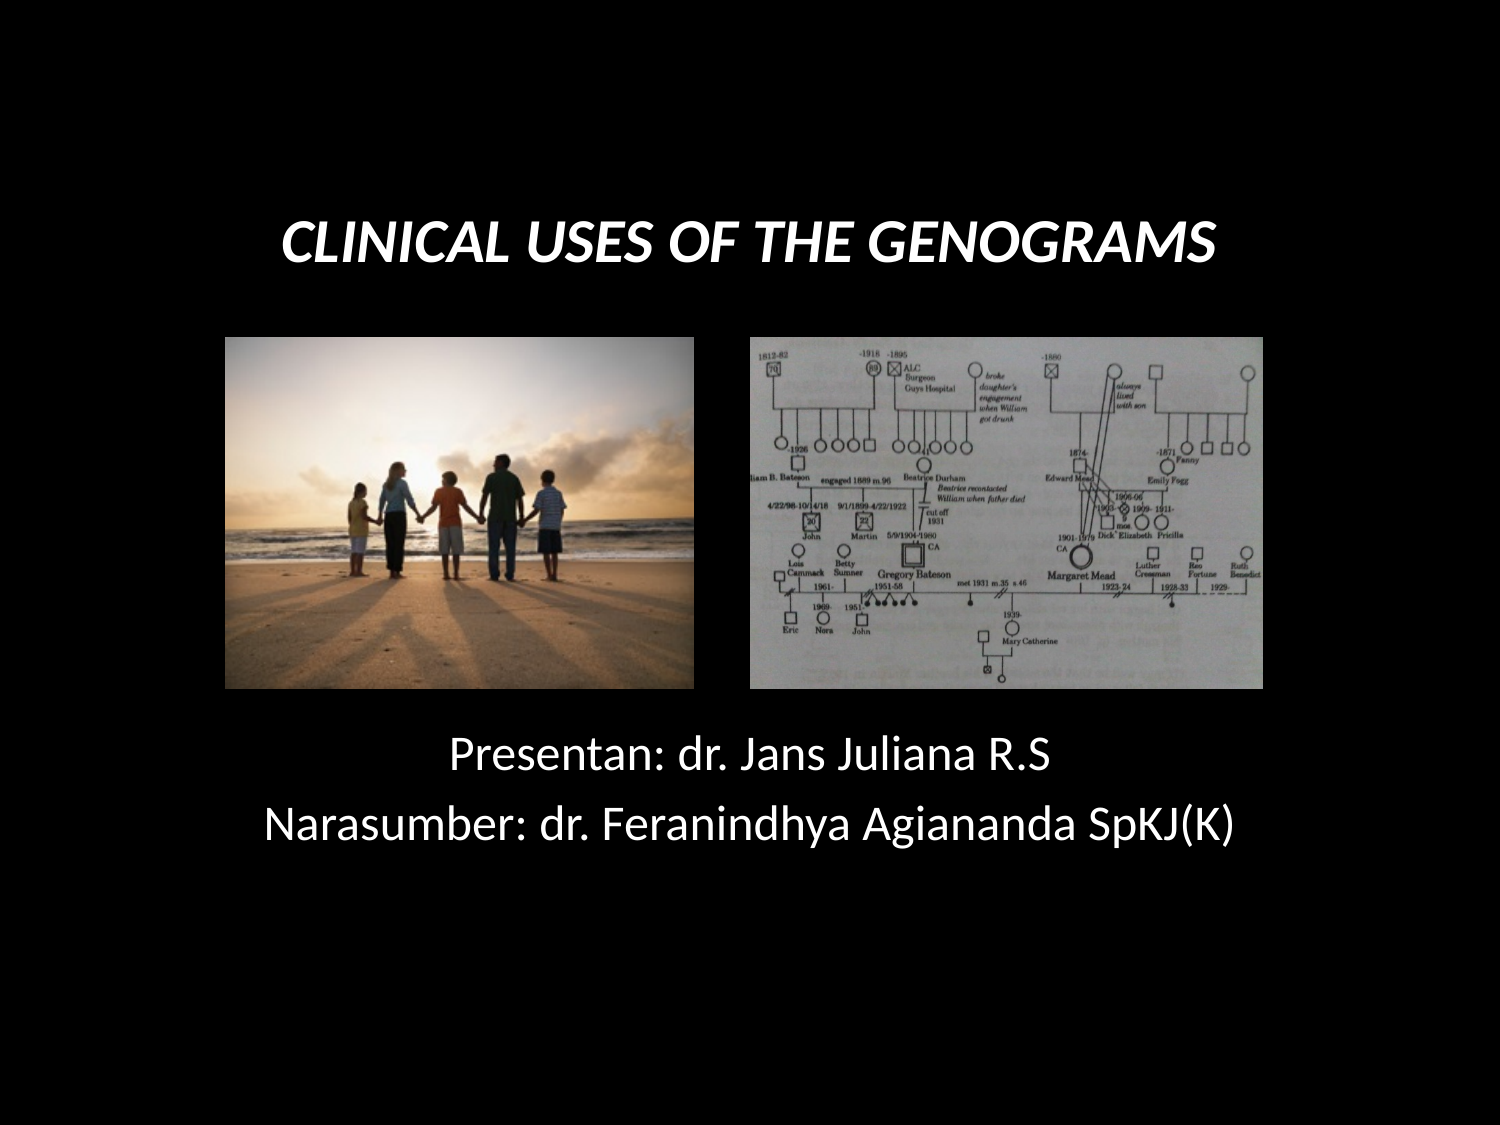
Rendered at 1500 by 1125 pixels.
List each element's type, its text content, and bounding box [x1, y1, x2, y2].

picture [224, 337, 694, 690]
picture [749, 337, 1263, 690]
subtitle Presentan: dr. Jans Juliana R.S Narasumber: dr. Feranindhya Agiananda SpKJ(K) [225, 712, 1275, 1000]
title CLINICAL USES OF THE GENOGRAMS [112, 112, 1388, 888]
